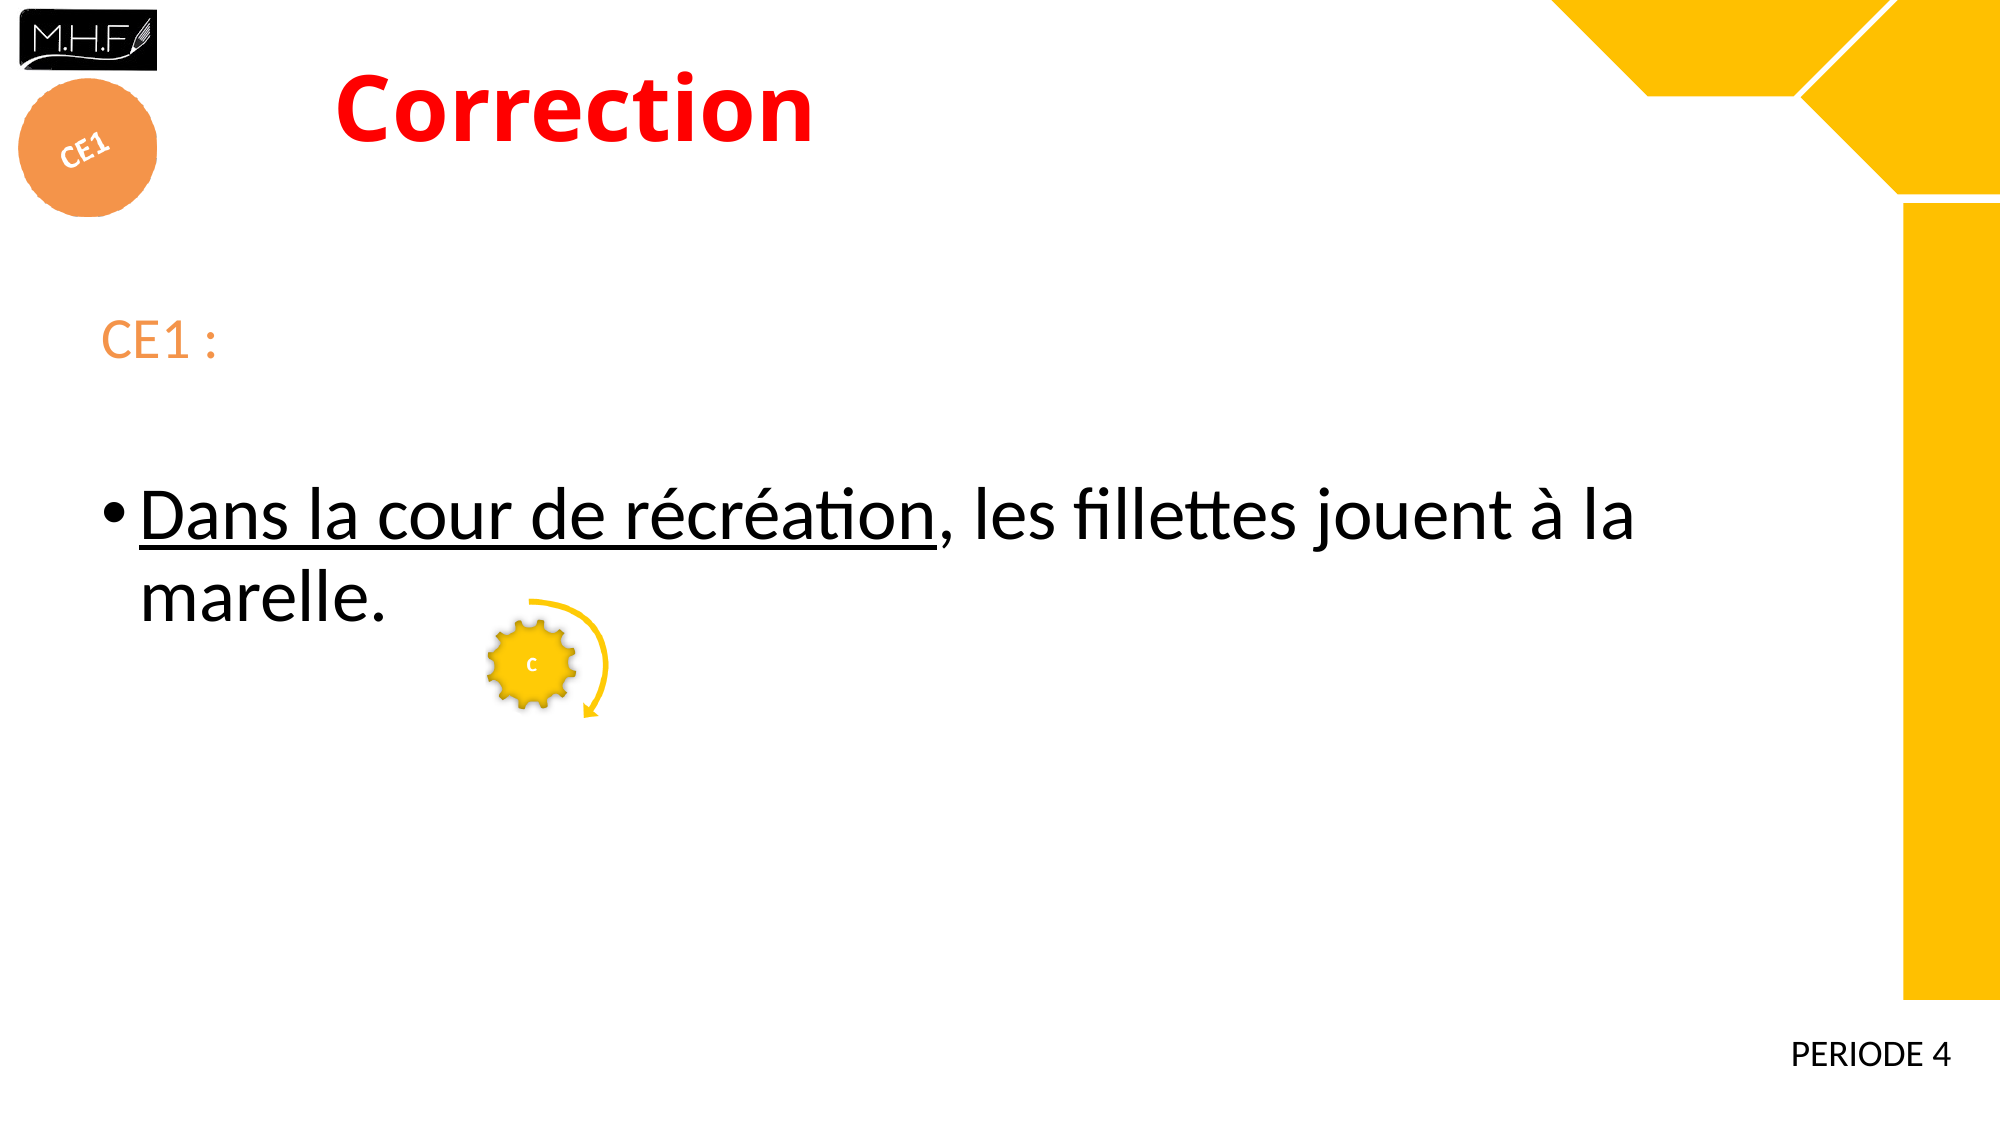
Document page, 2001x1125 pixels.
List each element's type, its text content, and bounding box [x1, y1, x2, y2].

picture [471, 584, 622, 730]
picture [16, 7, 157, 74]
title Correction [318, 3, 1865, 221]
text_box [1902, 202, 2000, 1001]
list CE1 : Dans la cour de récréation, les fillettes jouent à la marelle. [86, 300, 1853, 1015]
picture [18, 78, 157, 218]
text_box [1549, 0, 1892, 98]
text_box [1799, 0, 2000, 196]
text_box PERIODE 4 [1362, 1021, 1967, 1125]
